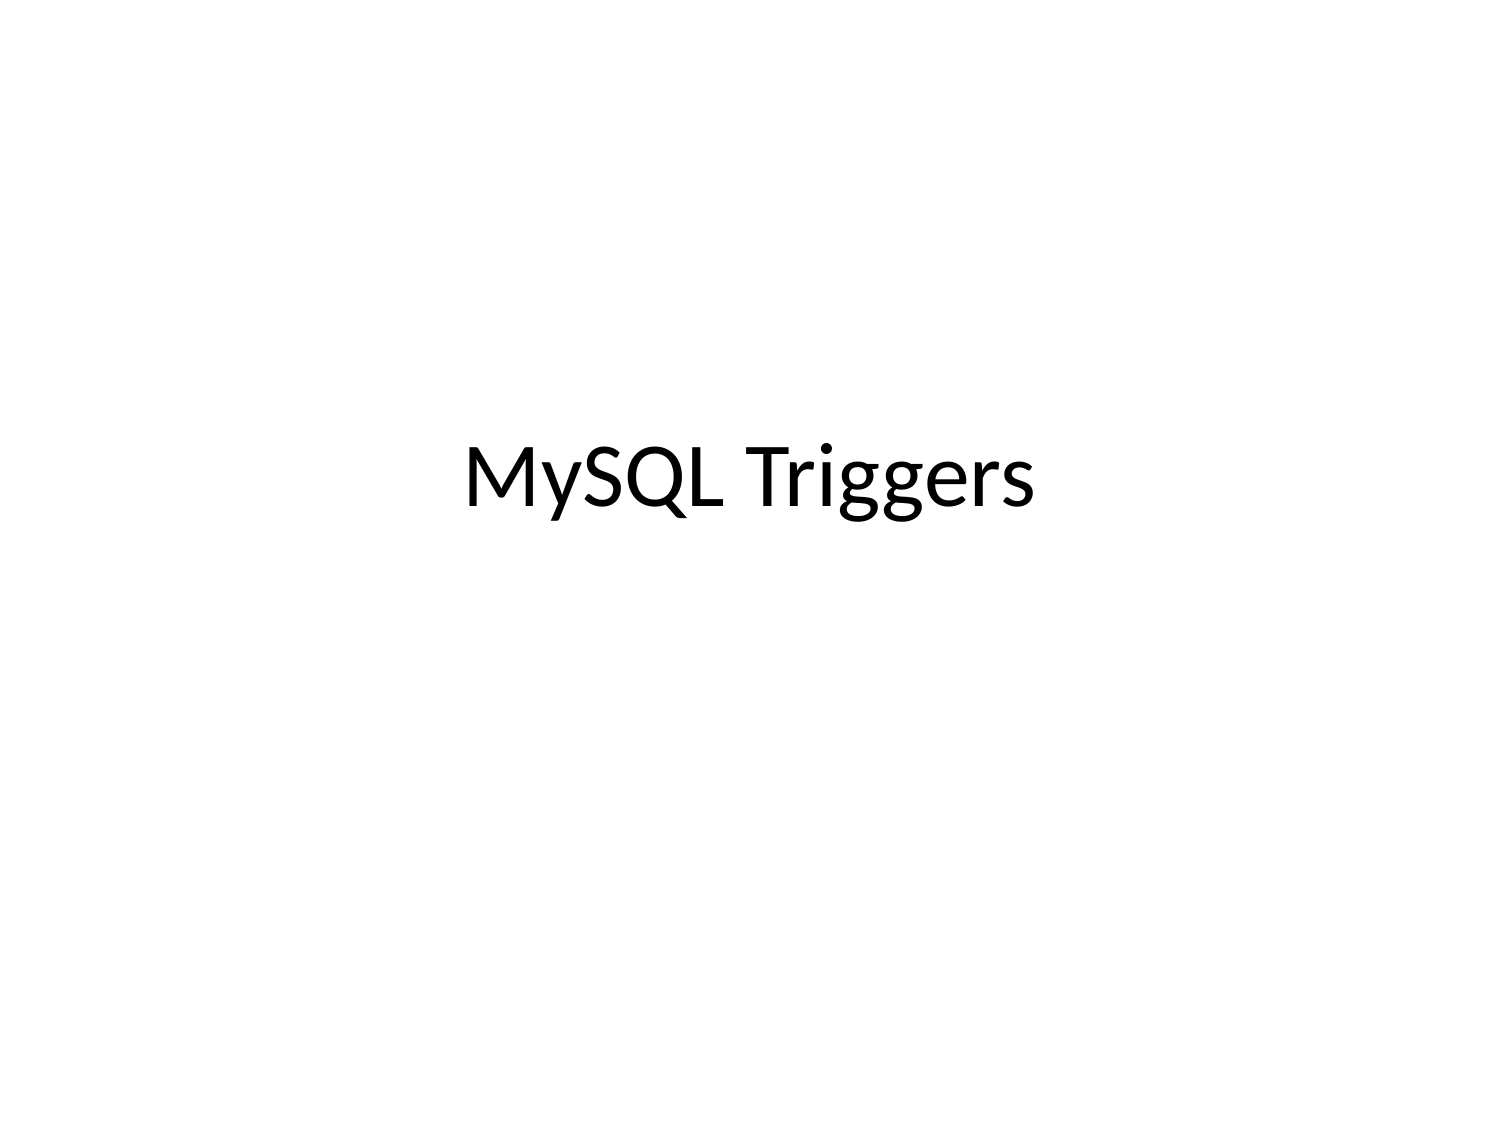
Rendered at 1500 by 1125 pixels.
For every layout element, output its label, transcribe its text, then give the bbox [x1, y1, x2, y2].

title MySQL Triggers [112, 349, 1388, 591]
